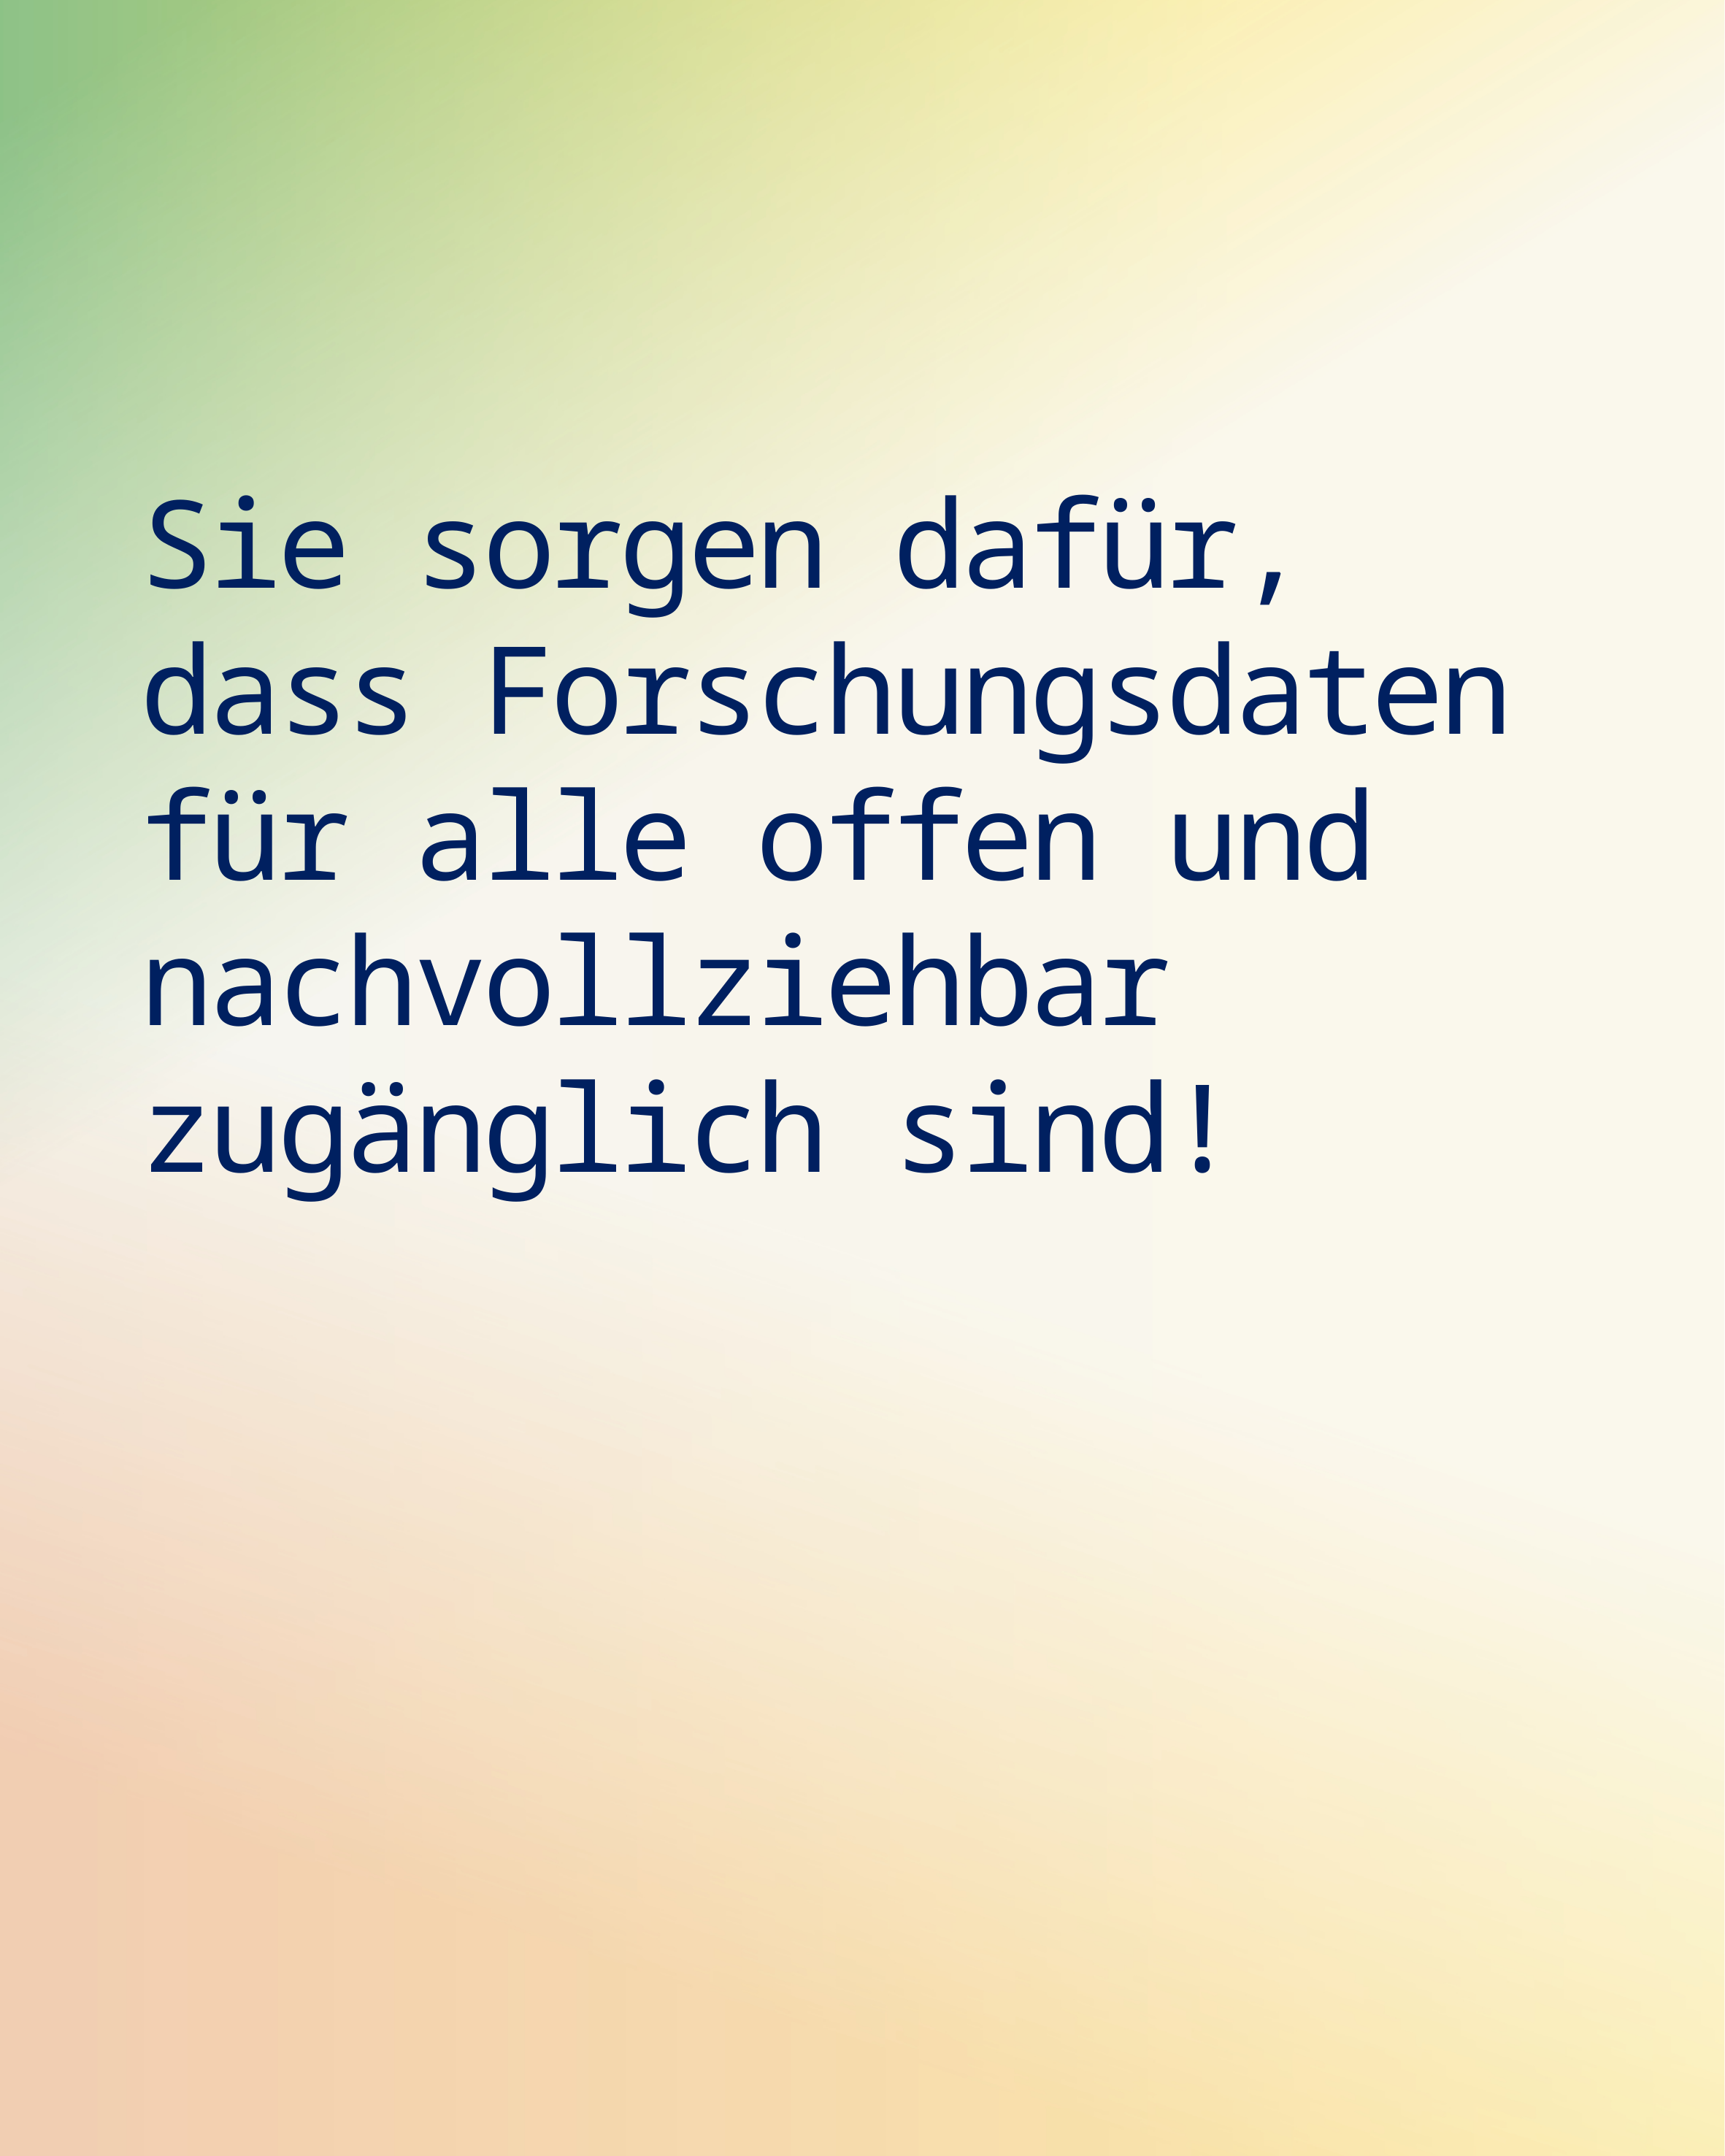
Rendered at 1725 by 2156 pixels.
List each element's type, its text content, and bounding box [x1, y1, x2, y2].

text_box Sie sorgen dafür, dass Forschungsdaten für alle offen und nachvollziehbar zugänglich sind! [130, 461, 1649, 1202]
picture [0, 0, 1725, 2156]
